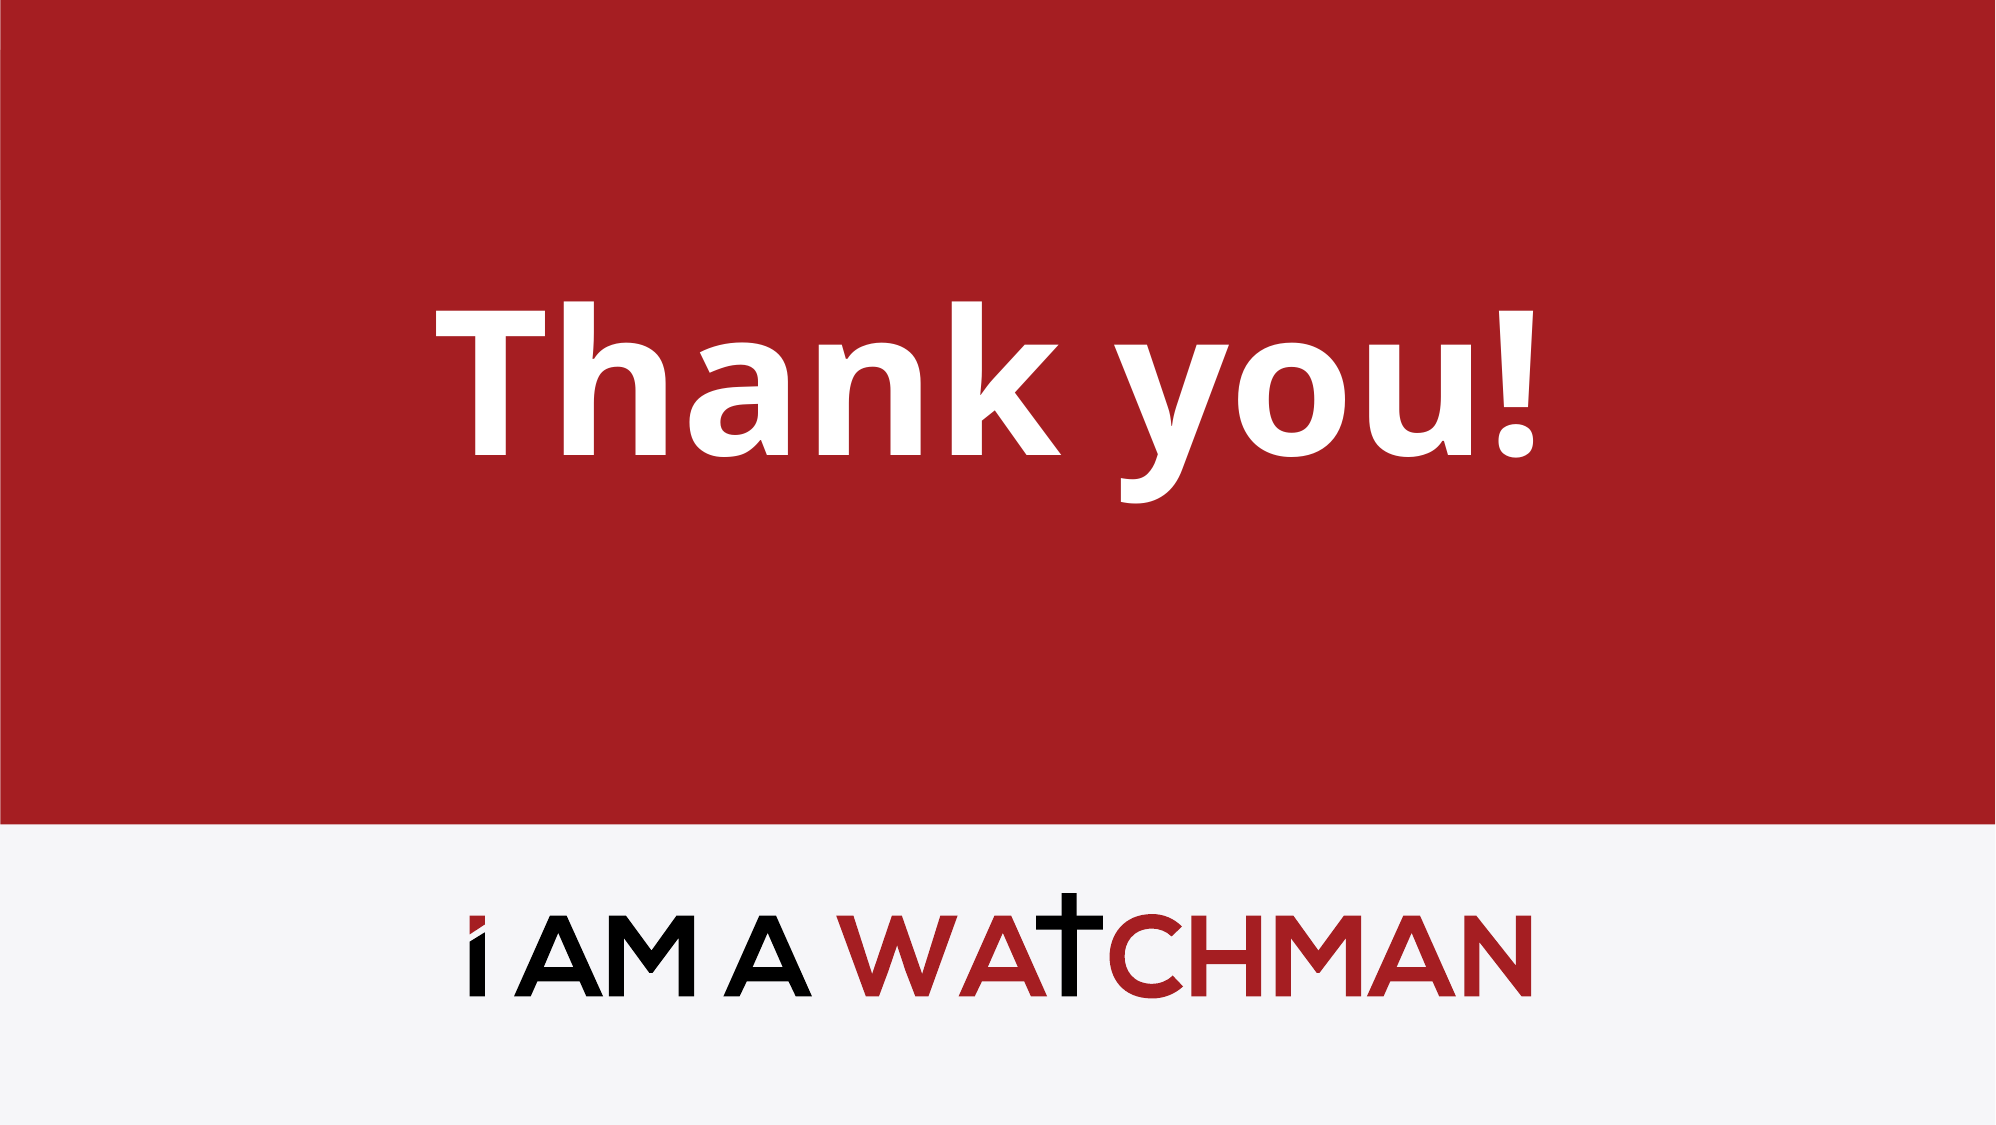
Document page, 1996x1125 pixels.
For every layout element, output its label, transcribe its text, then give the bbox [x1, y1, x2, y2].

text_box [608, 915, 695, 997]
text_box [0, 0, 1996, 825]
text_box [469, 932, 485, 997]
text_box [1366, 915, 1456, 997]
text_box [958, 915, 1048, 997]
text_box [1109, 914, 1184, 999]
text_box [836, 915, 958, 997]
text_box [1464, 915, 1532, 997]
text_box Thank you! [432, 253, 1546, 496]
text_box [469, 915, 485, 935]
text_box [1275, 915, 1362, 997]
text_box [1061, 893, 1077, 926]
text_box [514, 915, 604, 997]
text_box [723, 915, 812, 997]
text_box [1036, 915, 1103, 997]
text_box [1191, 915, 1262, 997]
text_box [0, 825, 1996, 1125]
